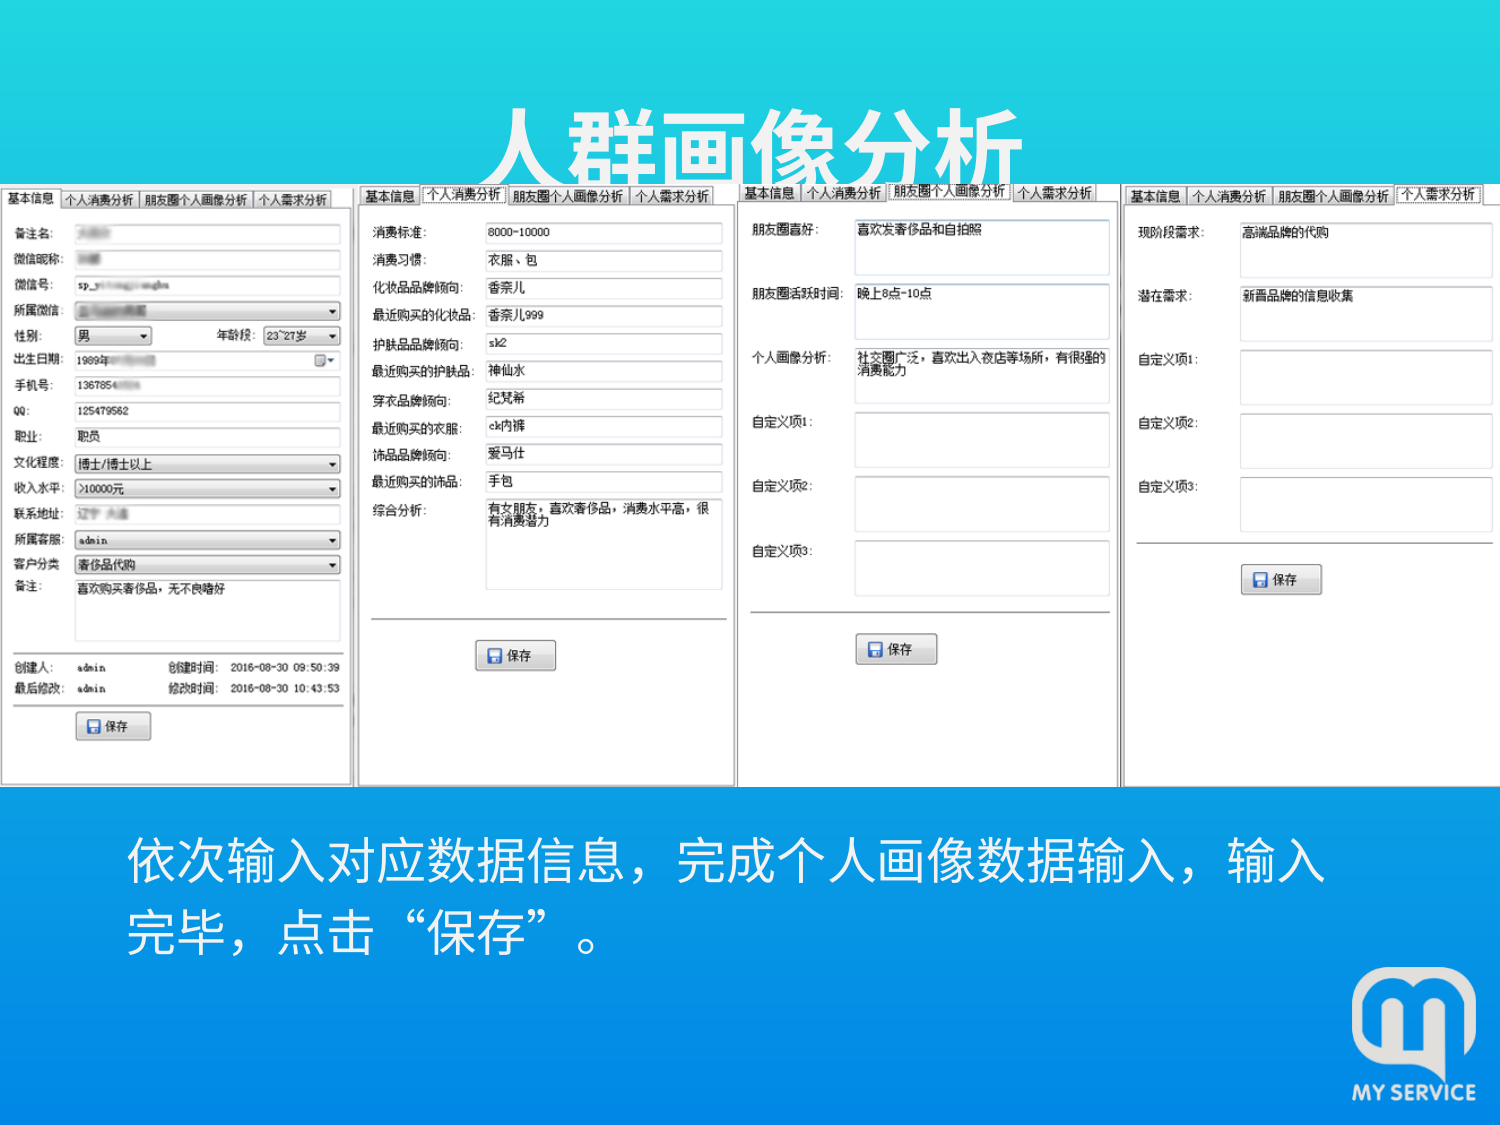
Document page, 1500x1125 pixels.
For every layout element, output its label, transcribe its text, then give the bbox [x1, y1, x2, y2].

title 人群画像分析 [75, 45, 1425, 182]
text_box 依次输入对应数据信息，完成个人画像数据输入，输入完毕，点击“保存”。 [112, 810, 1388, 970]
picture [1352, 967, 1476, 1107]
picture [0, 184, 1500, 786]
